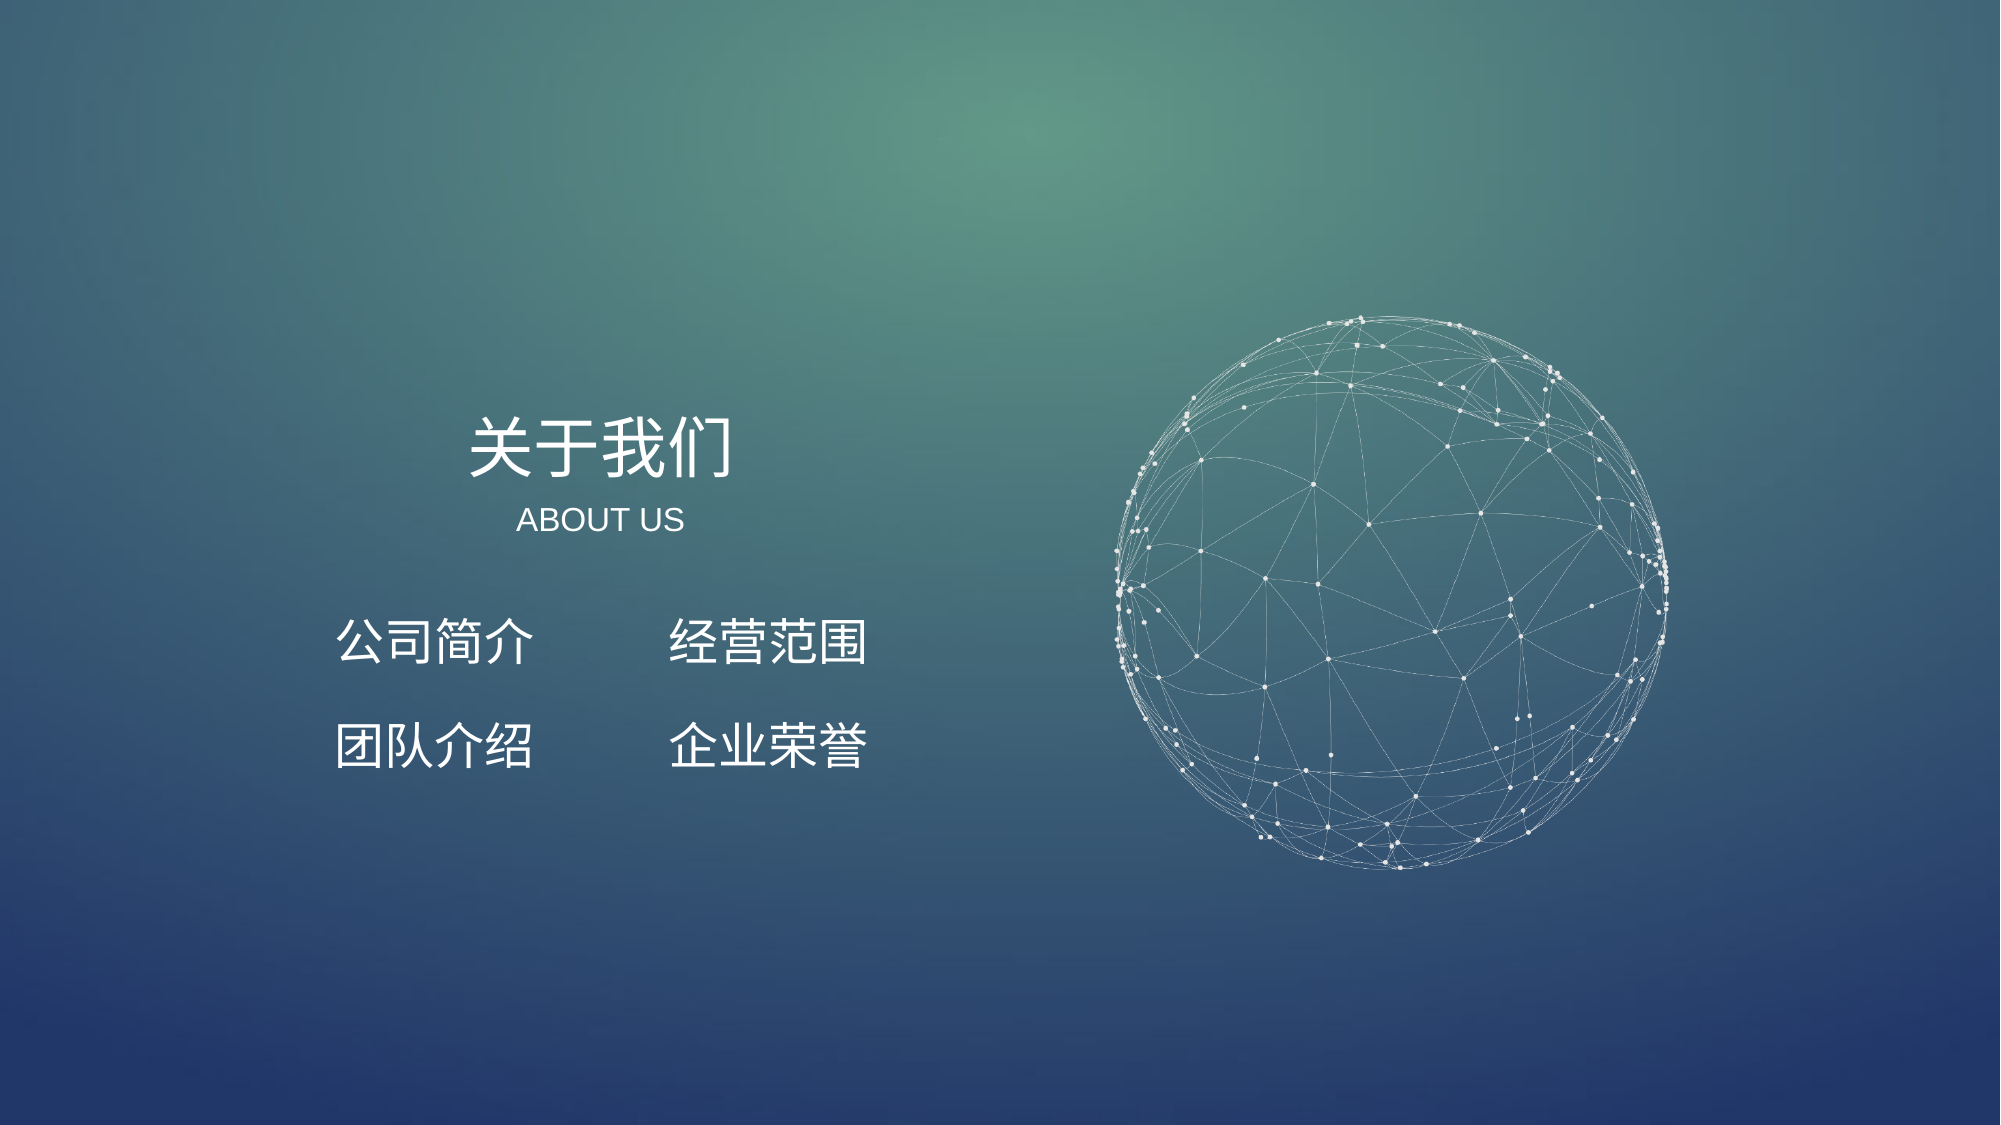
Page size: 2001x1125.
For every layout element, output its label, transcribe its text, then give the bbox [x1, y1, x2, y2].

picture [0, 0, 2000, 1125]
list 公司简介 [287, 609, 583, 680]
list 团队介绍 [287, 713, 583, 784]
list 经营范围 [621, 609, 917, 680]
list ABOUT US [392, 494, 810, 547]
list 企业荣誉 [621, 713, 917, 784]
list 关于我们 [394, 406, 808, 494]
